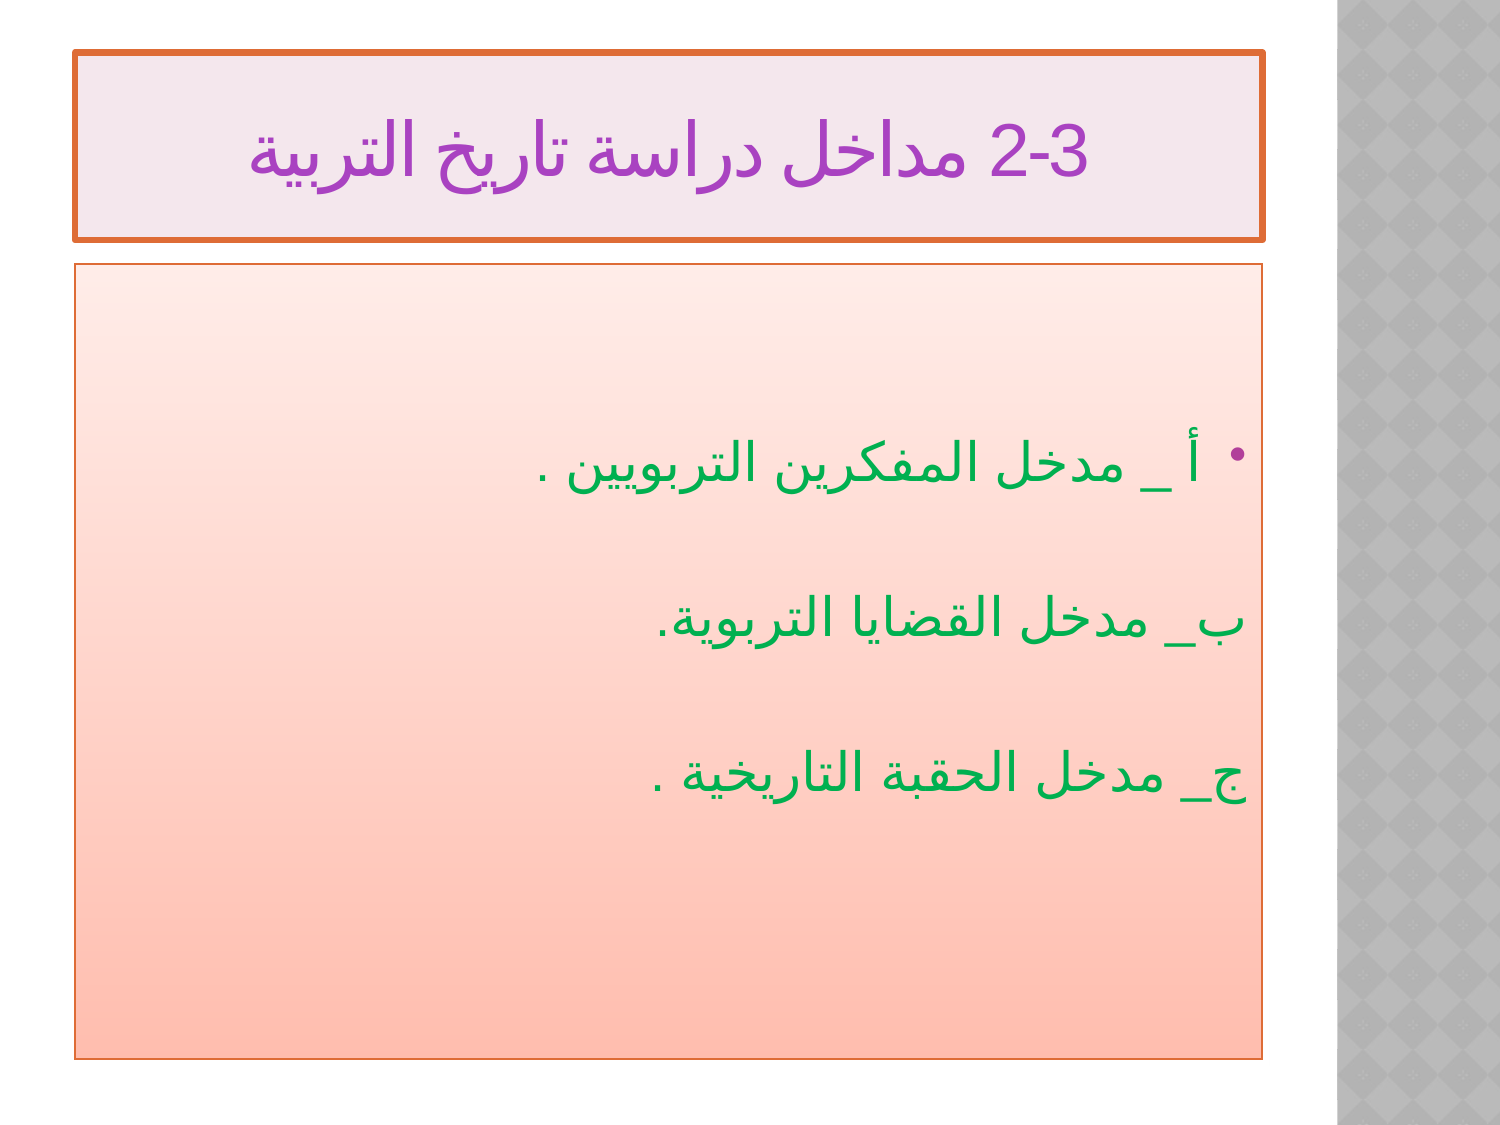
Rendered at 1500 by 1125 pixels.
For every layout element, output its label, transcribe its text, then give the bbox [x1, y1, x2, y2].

list أ _ مدخل المفكرين التربويين . ب_ مدخل القضايا التربوية. ج_ مدخل الحقبة التاريخية . [74, 263, 1263, 1060]
title 2-3 مداخل دراسة تاريخ التربية [72, 49, 1266, 243]
